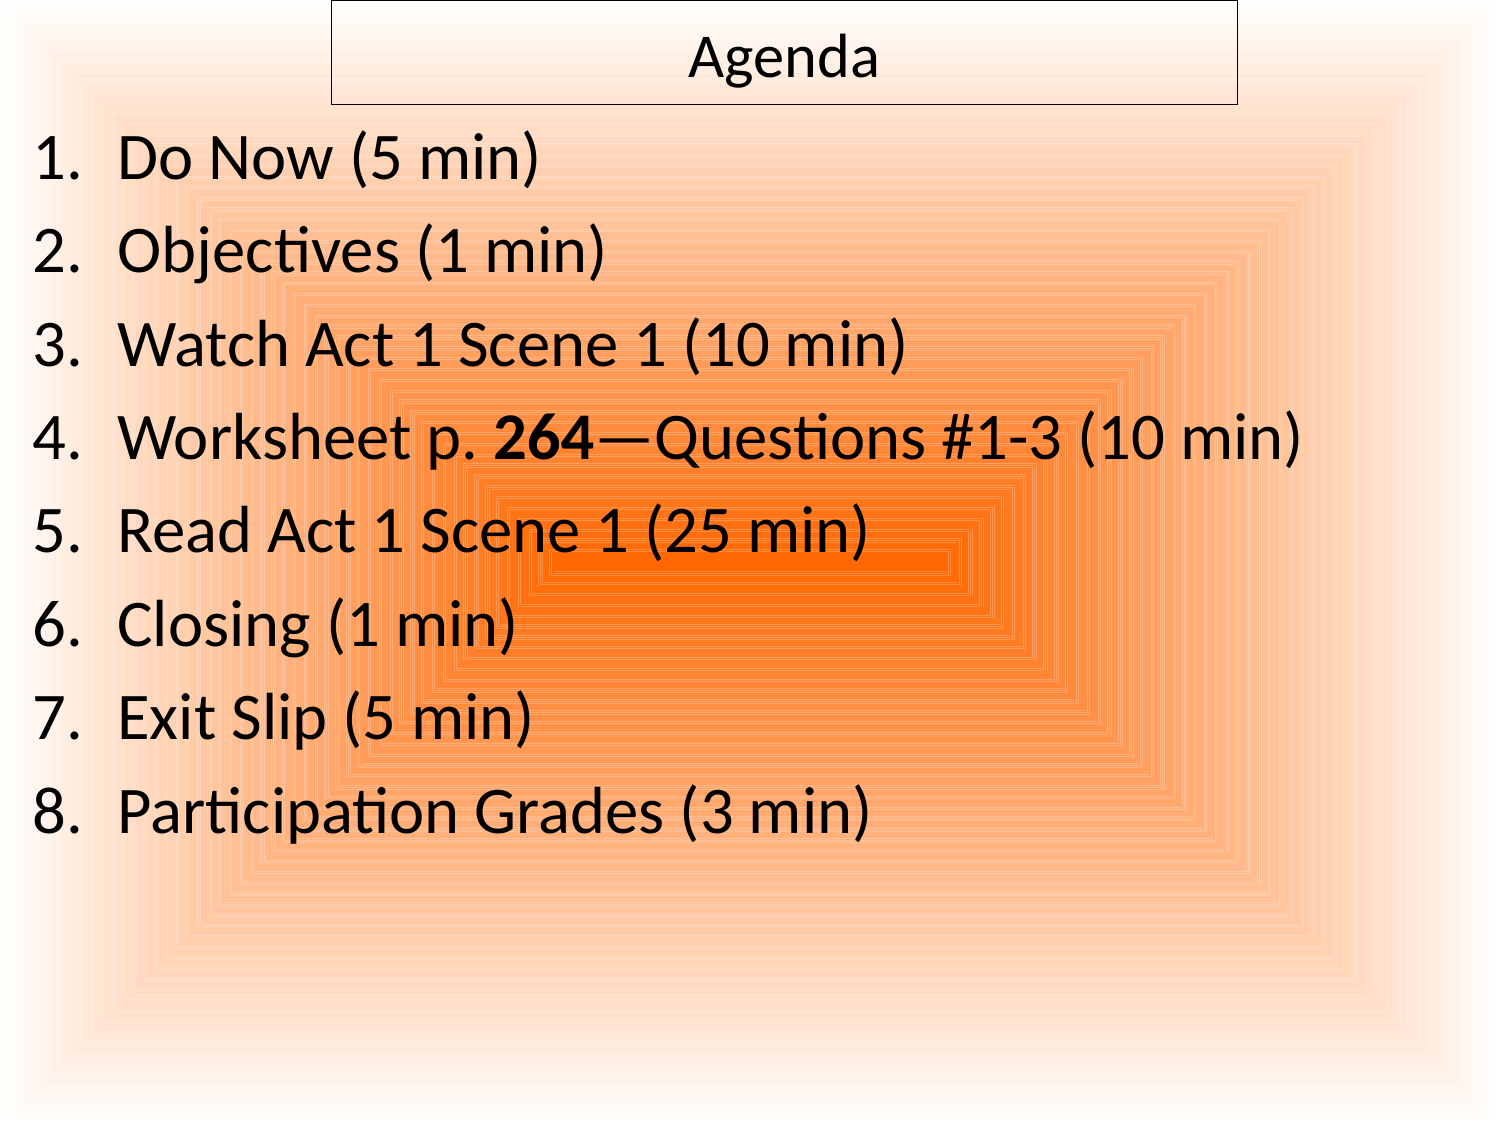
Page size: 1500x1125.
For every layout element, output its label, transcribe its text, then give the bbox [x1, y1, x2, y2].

text_box Agenda [331, 0, 1238, 105]
list Do Now (5 min) Objectives (1 min) Watch Act 1 Scene 1 (10 min) Worksheet p. 264—Questions #1-3 (10 min) Read Act 1 Scene 1 (25 min) Closing (1 min) Exit Slip (5 min) Participation Grades (3 min) [0, 104, 1500, 1125]
